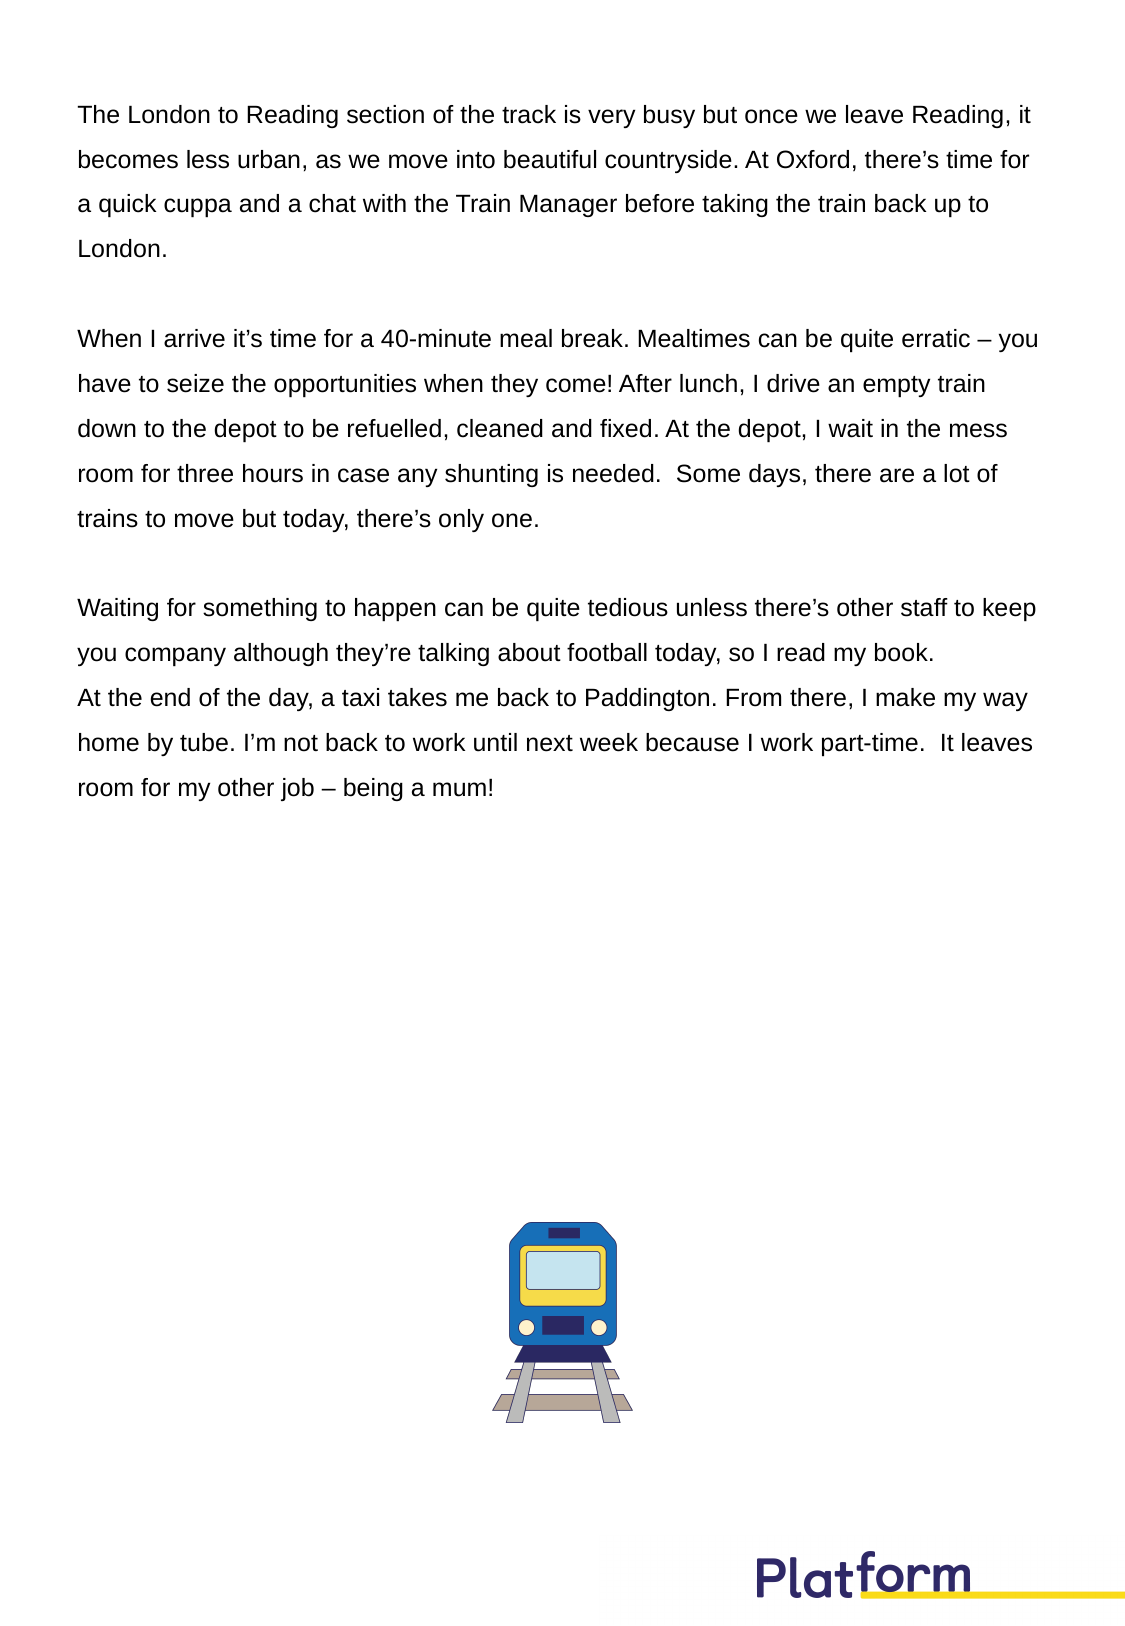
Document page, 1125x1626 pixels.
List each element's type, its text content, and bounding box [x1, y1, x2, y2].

text_box The London to Reading section of the track is very busy but once we leave Reading, it becomes less urban, as we move into beautiful countryside. At Oxford, there’s time for a quick cuppa and a chat with the Train Manager before taking the train back up to London. When I arrive it’s time for a 40-minute meal break. Mealtimes can be quite erratic – you have to seize the opportunities when they come! After lunch, I drive an empty train down to the depot to be refuelled, cleaned and fixed. At the depot, I wait in the mess room for three hours in case any shunting is needed. Some days, there are a lot of trains to move but today, there’s only one. Waiting for something to happen can be quite tedious unless there’s other staff to keep you company although they’re talking about football today, so I read my book. At the end of the day, a taxi takes me back to Paddington. From there, I make my way home by tube. I’m not back to work until next week because I work part-time. It leaves room for my other job – being a mum! [62, 75, 1063, 839]
picture [599, 1535, 1125, 1625]
picture [492, 1222, 633, 1423]
